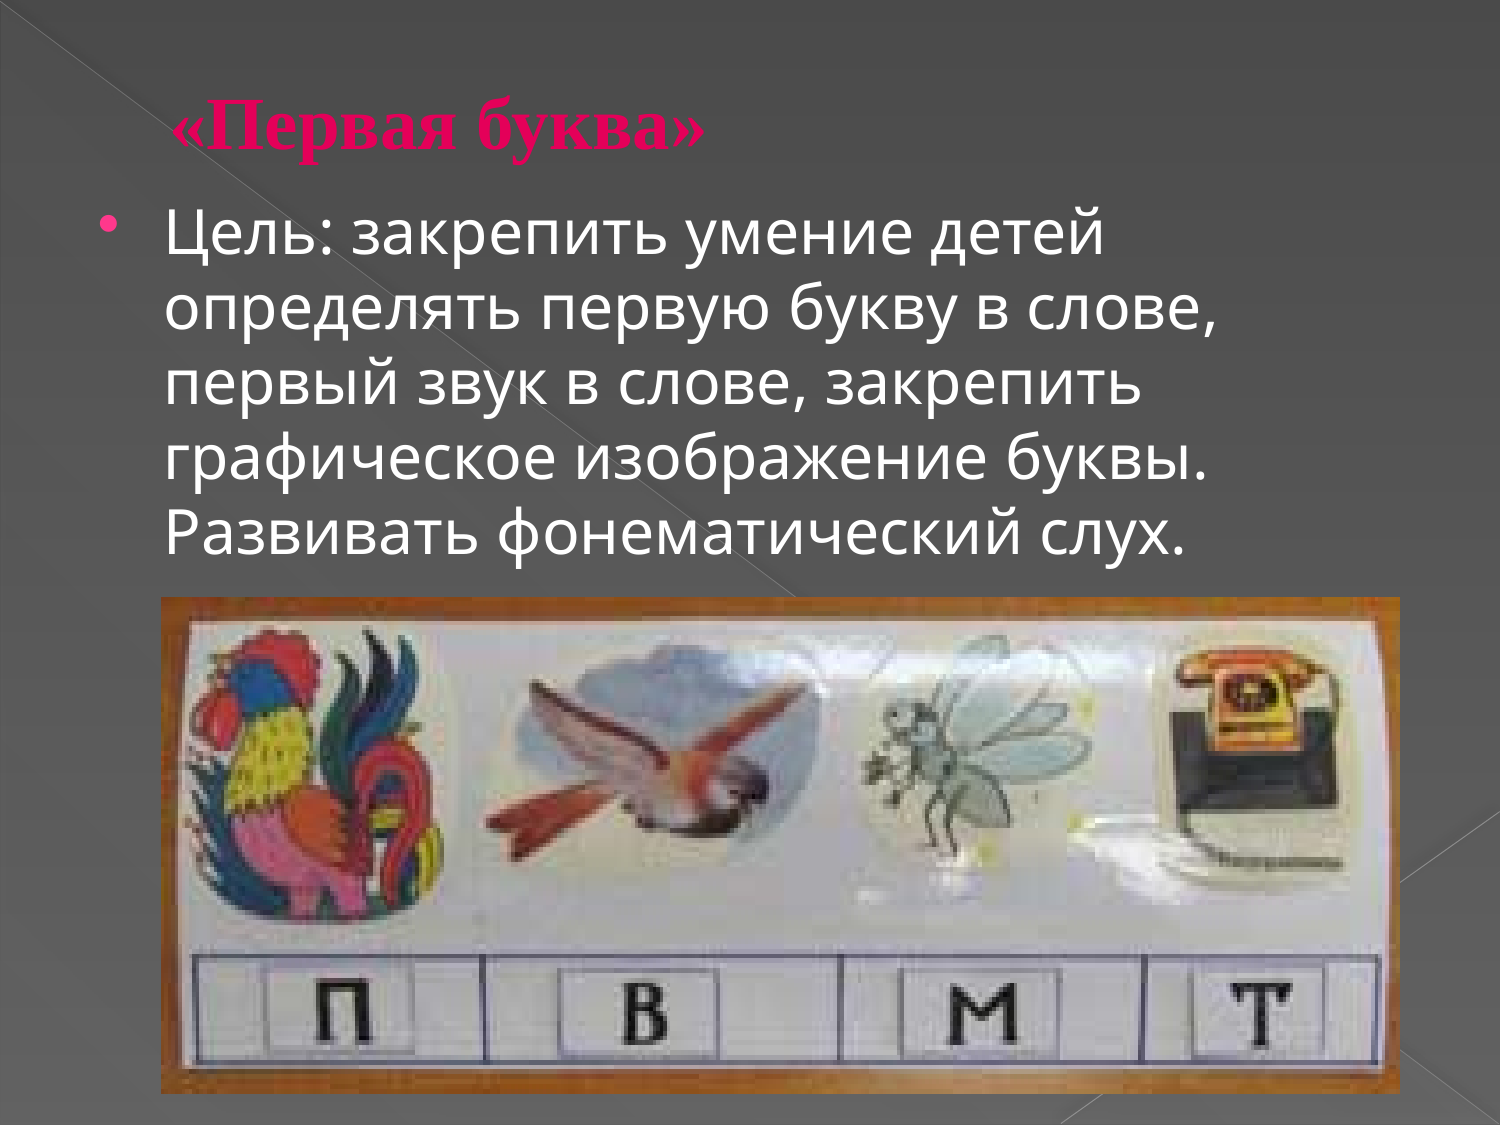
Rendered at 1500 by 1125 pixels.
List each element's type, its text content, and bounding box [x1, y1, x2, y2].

picture [161, 597, 1400, 1095]
list Цель: закрепить умение детей определять первую букву в слове, первый звук в слове, закрепить графическое изображение буквы. Развивать фонематический слух. [75, 184, 1425, 1059]
title «Первая буква» [75, 43, 1425, 184]
